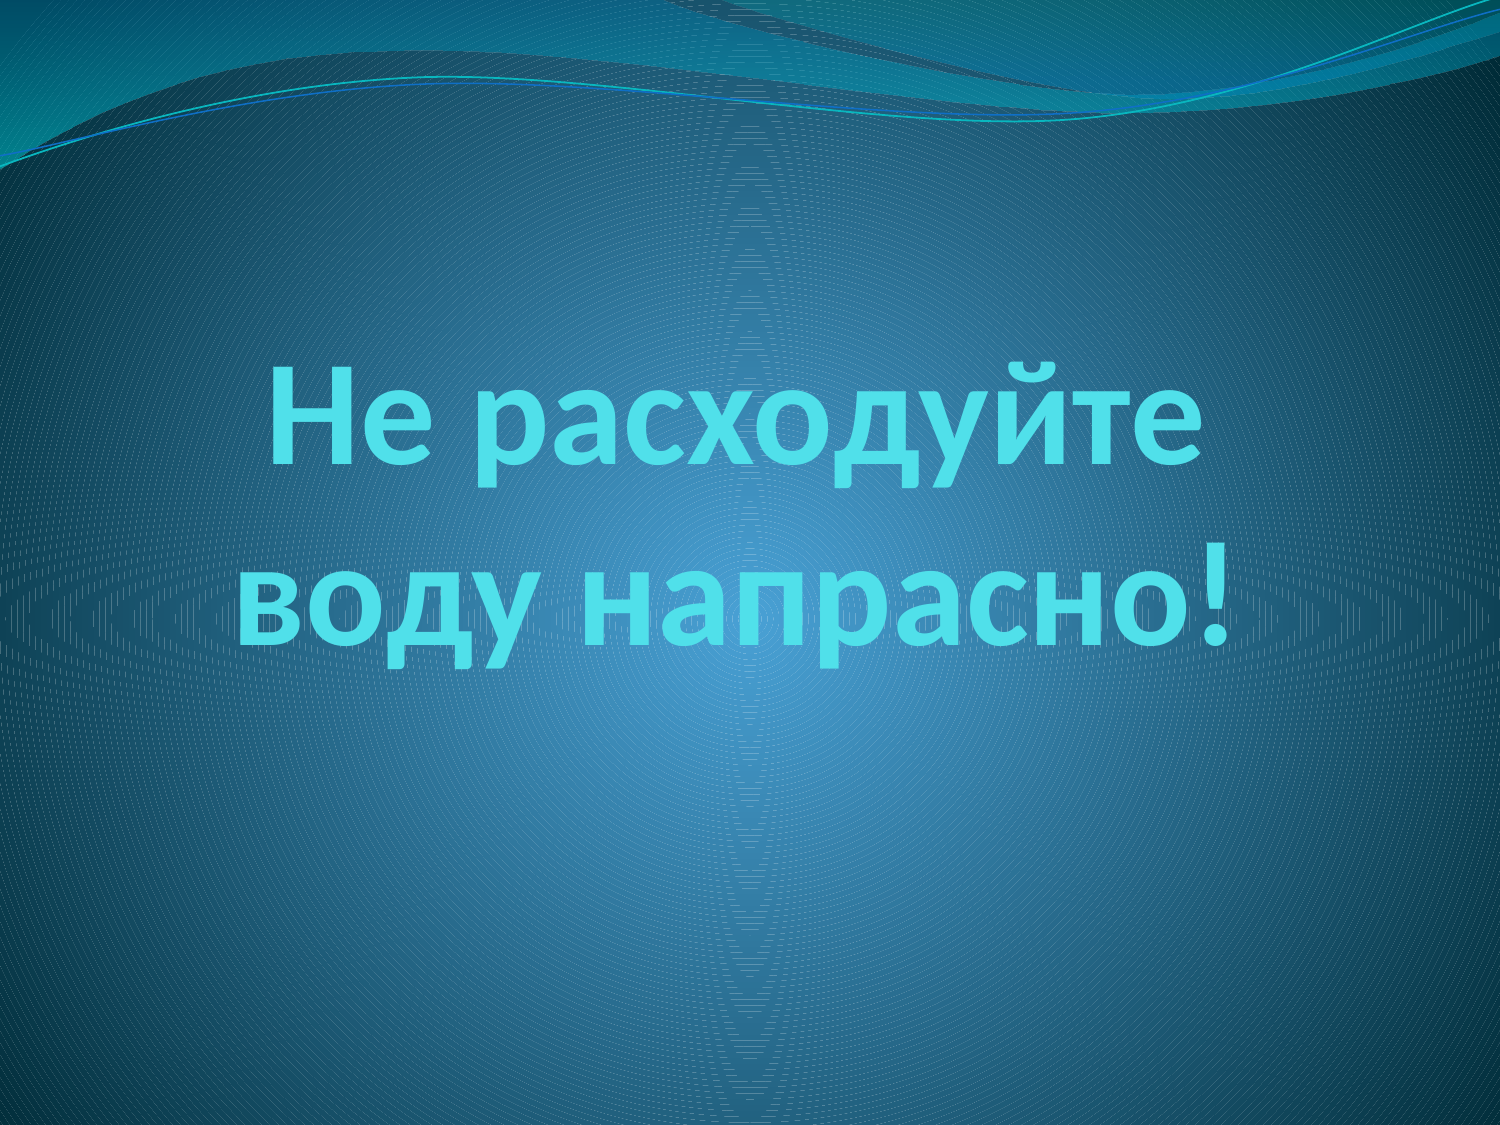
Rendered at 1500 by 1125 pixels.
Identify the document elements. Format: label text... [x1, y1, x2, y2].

title Не расходуйте воду напрасно! [93, 375, 1382, 675]
